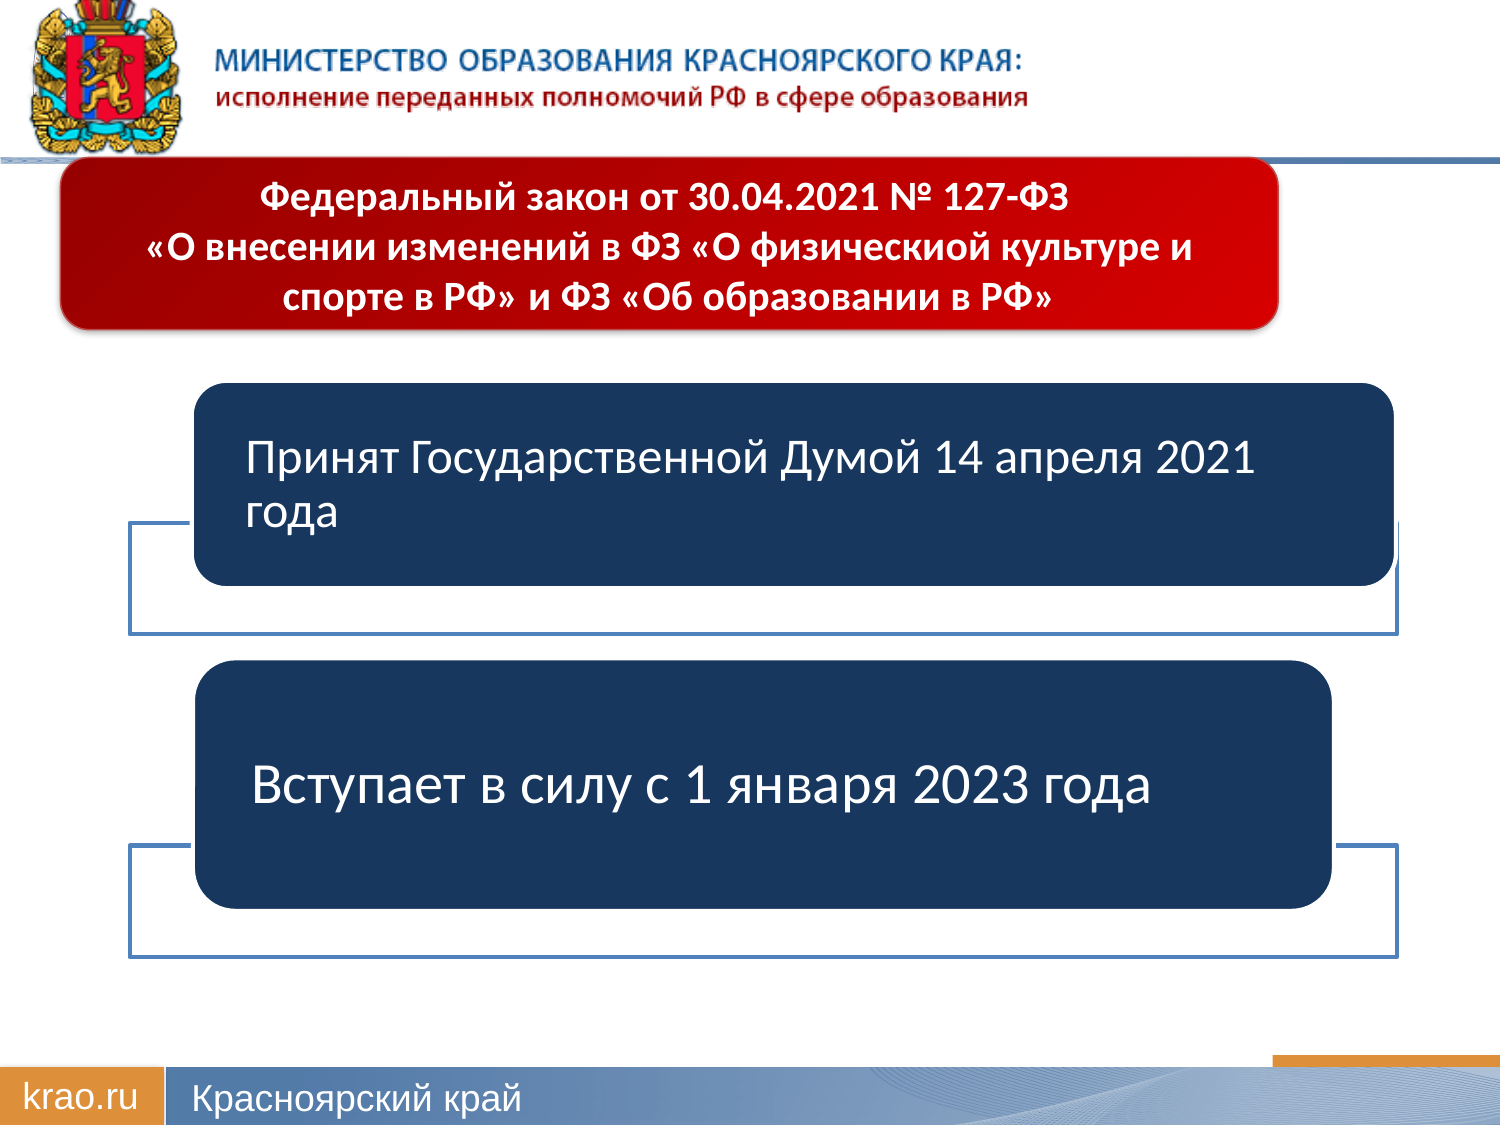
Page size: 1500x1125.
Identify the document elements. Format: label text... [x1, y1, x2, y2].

text_box Федеральный закон от 30.04.2021 № 127-ФЗ «О внесении изменений в ФЗ «О физическиой культуре и спорте в РФ» и ФЗ «Об образовании в РФ» [59, 156, 1279, 331]
picture [26, 0, 186, 157]
picture [213, 46, 1043, 157]
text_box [129, 373, 1398, 965]
